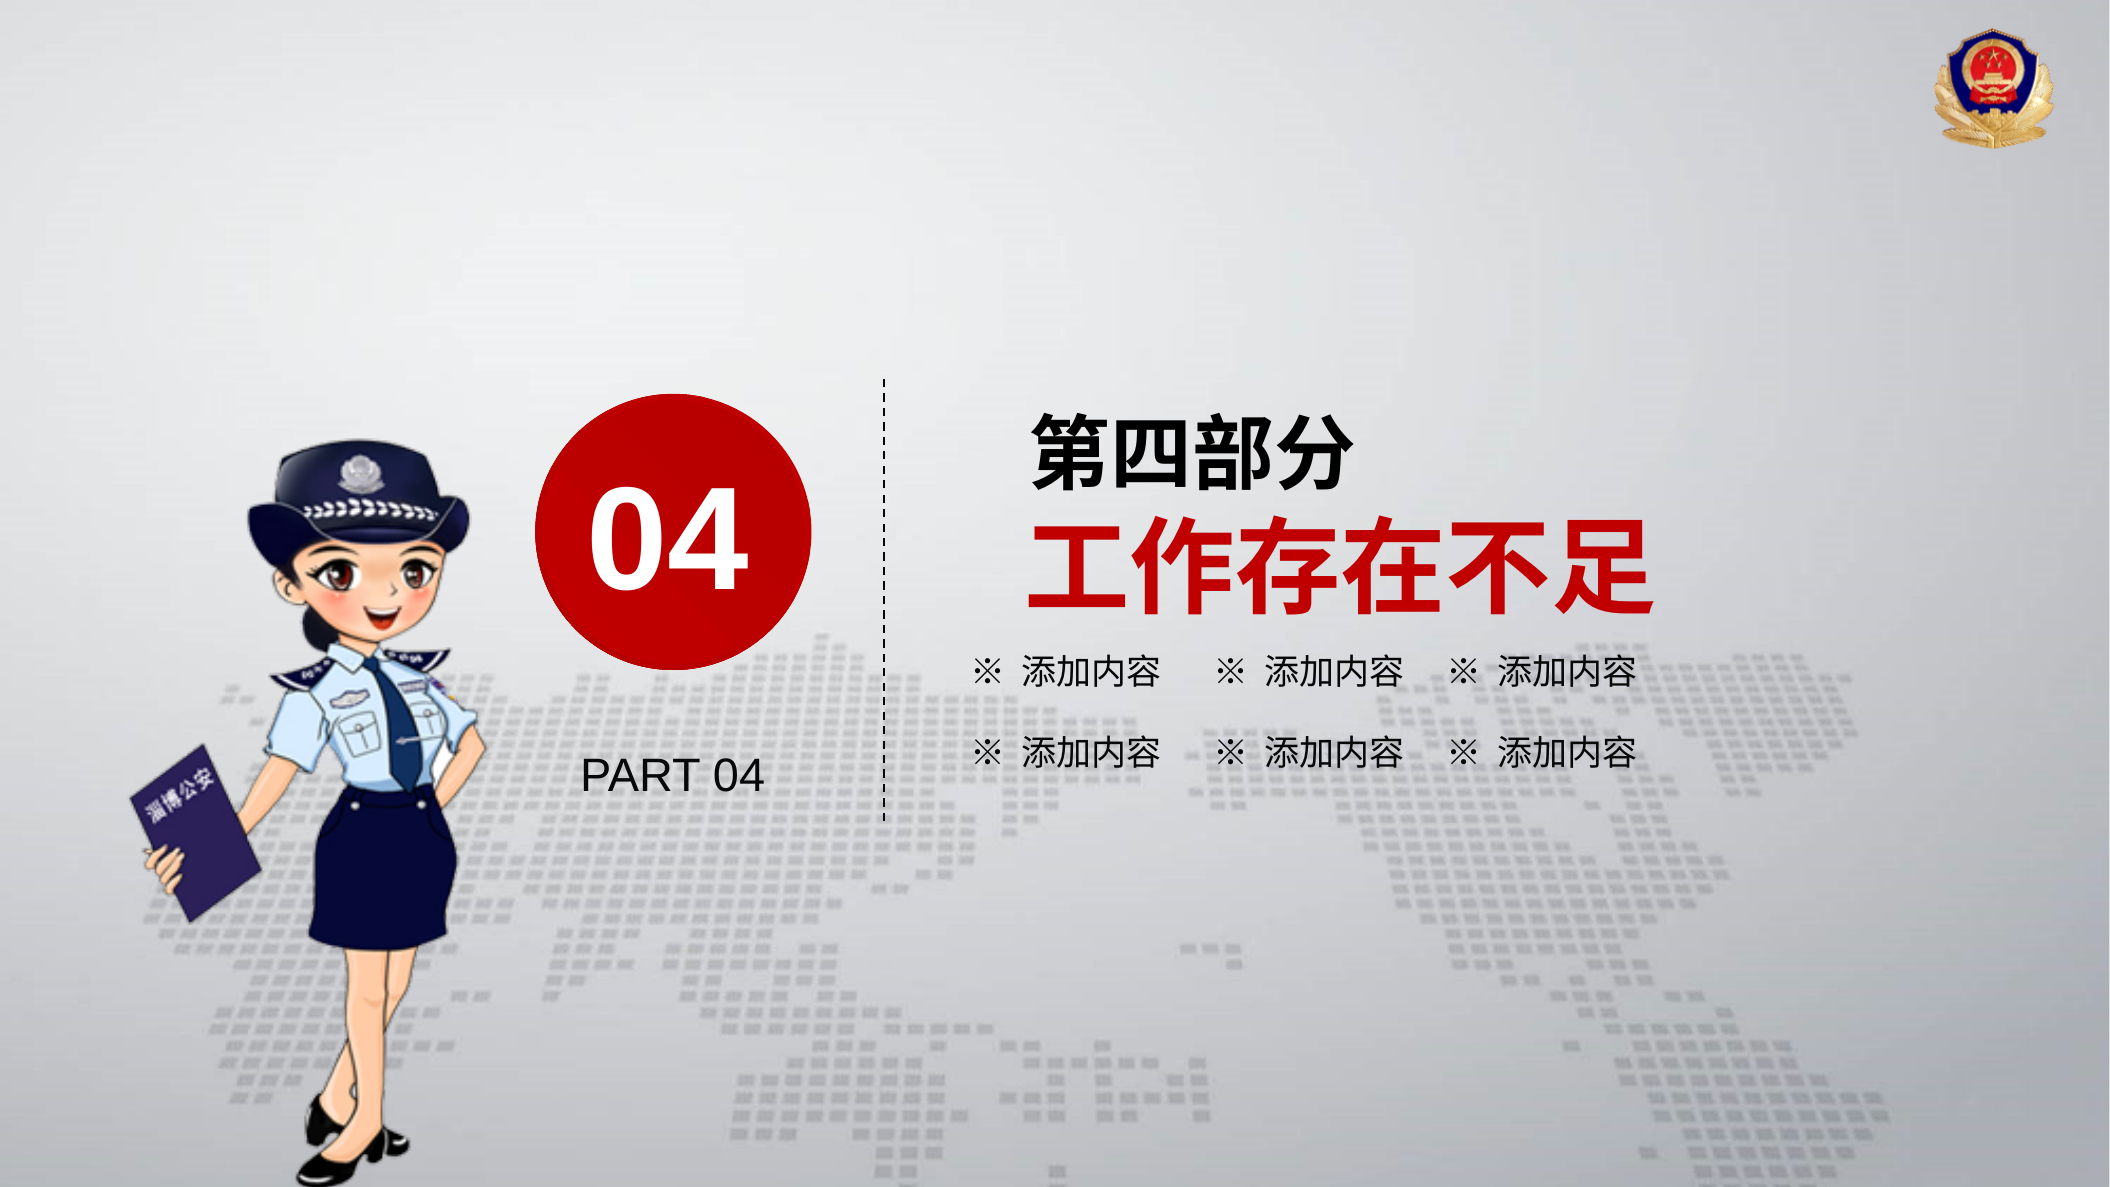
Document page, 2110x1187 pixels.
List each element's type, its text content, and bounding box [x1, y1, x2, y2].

text_box PART 04 [580, 744, 789, 802]
text_box ※ 添加内容 [1199, 642, 1427, 699]
text_box ※ 添加内容 [956, 723, 1184, 779]
text_box ※ 添加内容 [956, 642, 1194, 699]
text_box ※ 添加内容 [1432, 723, 1660, 779]
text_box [535, 393, 812, 670]
picture [0, 0, 2110, 1187]
text_box ※ 添加内容 [1432, 642, 1670, 699]
text_box 第四部分 工作存在不足 [994, 393, 1688, 634]
text_box ※ 添加内容 [1199, 723, 1427, 779]
